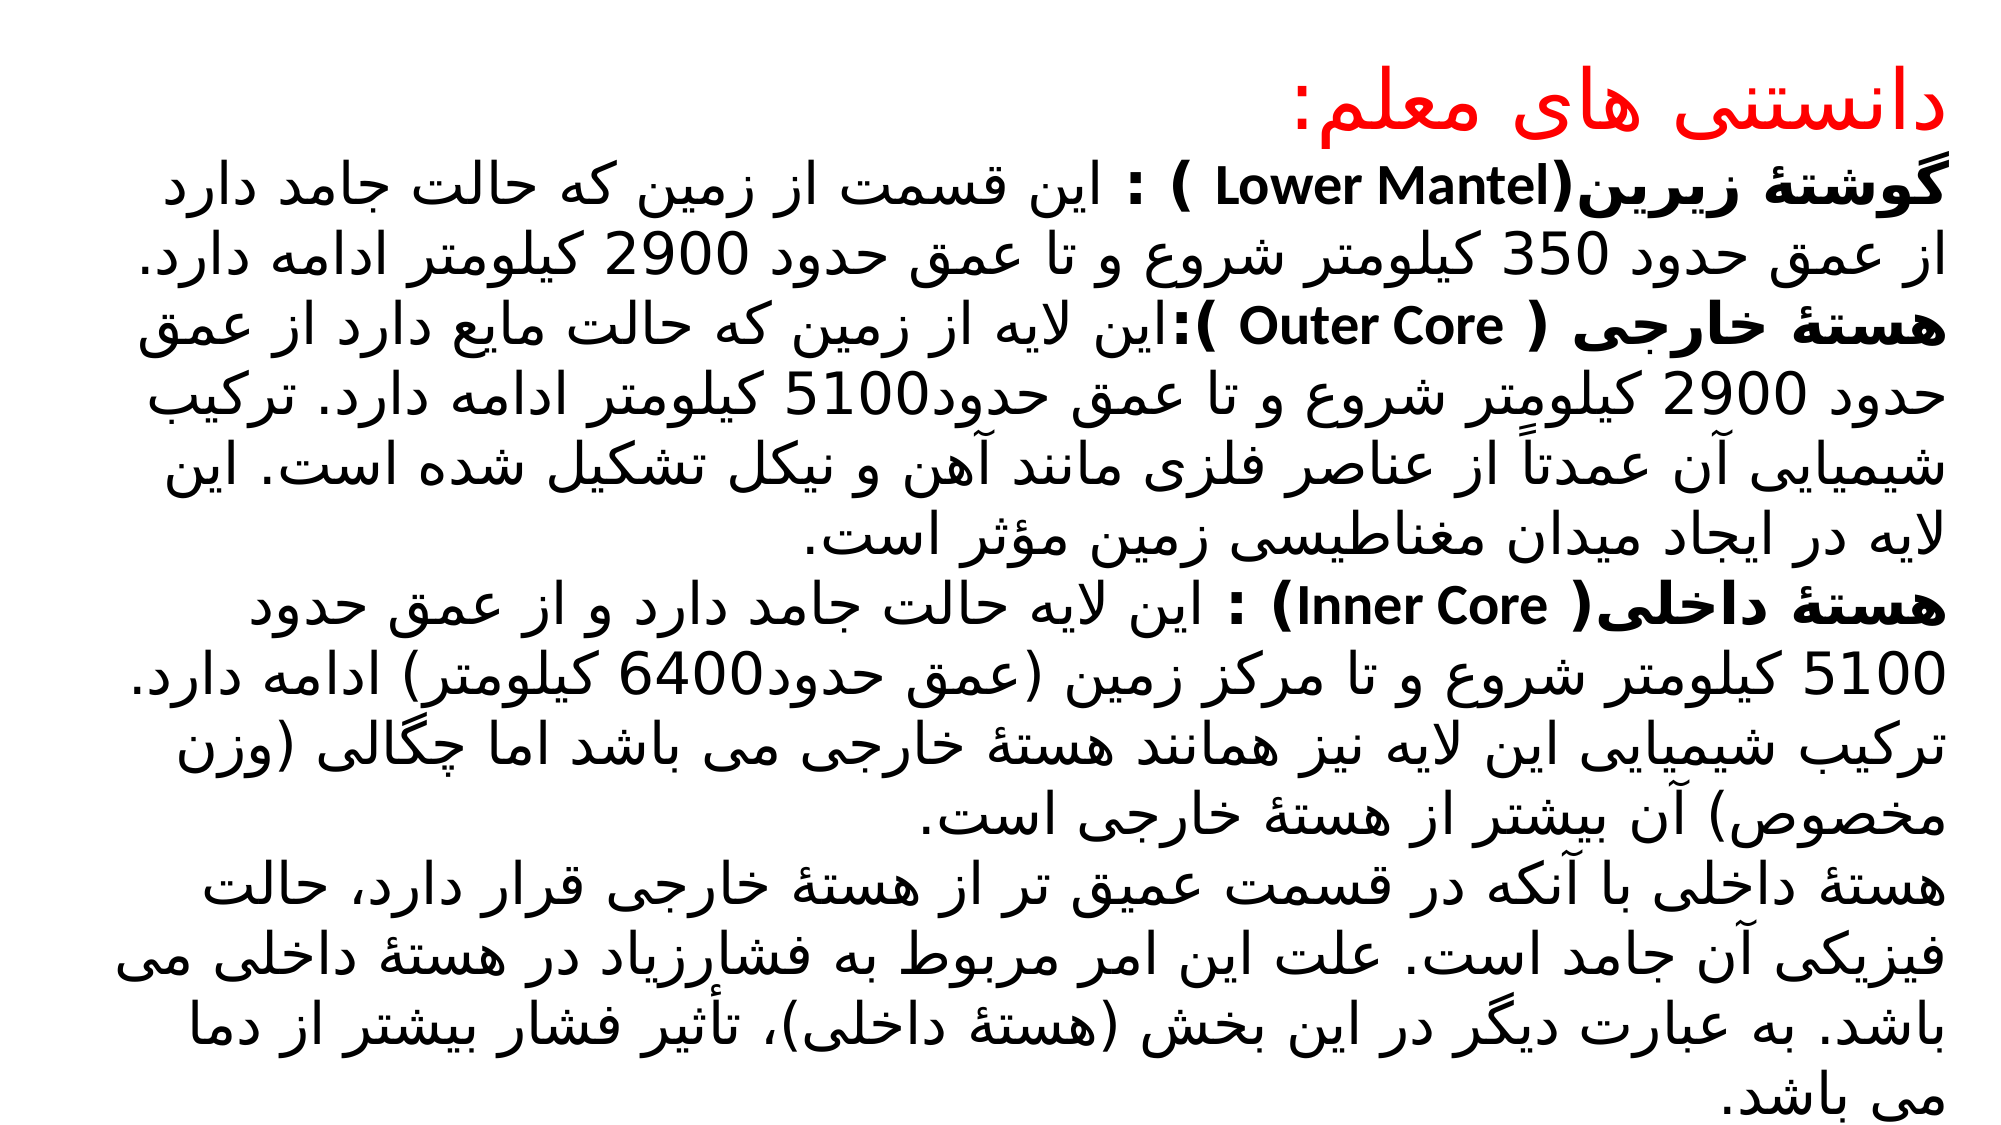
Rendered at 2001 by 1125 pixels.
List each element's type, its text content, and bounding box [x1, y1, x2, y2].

text_box دانستنی های معلم: گوشتۀ زیرین(Lower Mantel ) : این قسمت از زمین که حالت جامد دارد از عمق حدود 350 کیلومتر شروع و تا عمق حدود 2900 کیلومتر ادامه دارد. هستۀ خارجی ( Outer Core ):این لایه از زمین که حالت مایع دارد از عمق حدود 2900 کیلومتر شروع و تا عمق حدود5100 کیلومتر ادامه دارد. ترکیب شیمیایی آن عمدتاً از عناصر فلزی مانند آهن و نیکل تشکیل شده است. این لایه در ایجاد میدان مغناطیسی زمین مؤثر است. هستۀ داخلی( Inner Core) : این لایه حالت جامد دارد و از عمق حدود 5100 کیلومتر شروع و تا مرکز زمین (عمق حدود6400 کیلومتر) ادامه دارد. ترکیب شیمیایی این لایه نیز همانند هستهٔ خارجی می باشد اما چگالی (وزن مخصوص) آن بیشتر از هستهٔ خارجی است. هستهٔ داخلی با آنکه در قسمت عمیق تر از هستهٔ خارجی قرار دارد، حالت فیزیکی آن جامد است. علت این امر مربوط به فشارزیاد در هستهٔ داخلی می باشد. به عبارت دیگر در این بخش (هستهٔ داخلی)، تأثیر فشار بیشتر از دما می باشد. [87, 38, 1964, 1125]
picture [87, 737, 423, 828]
